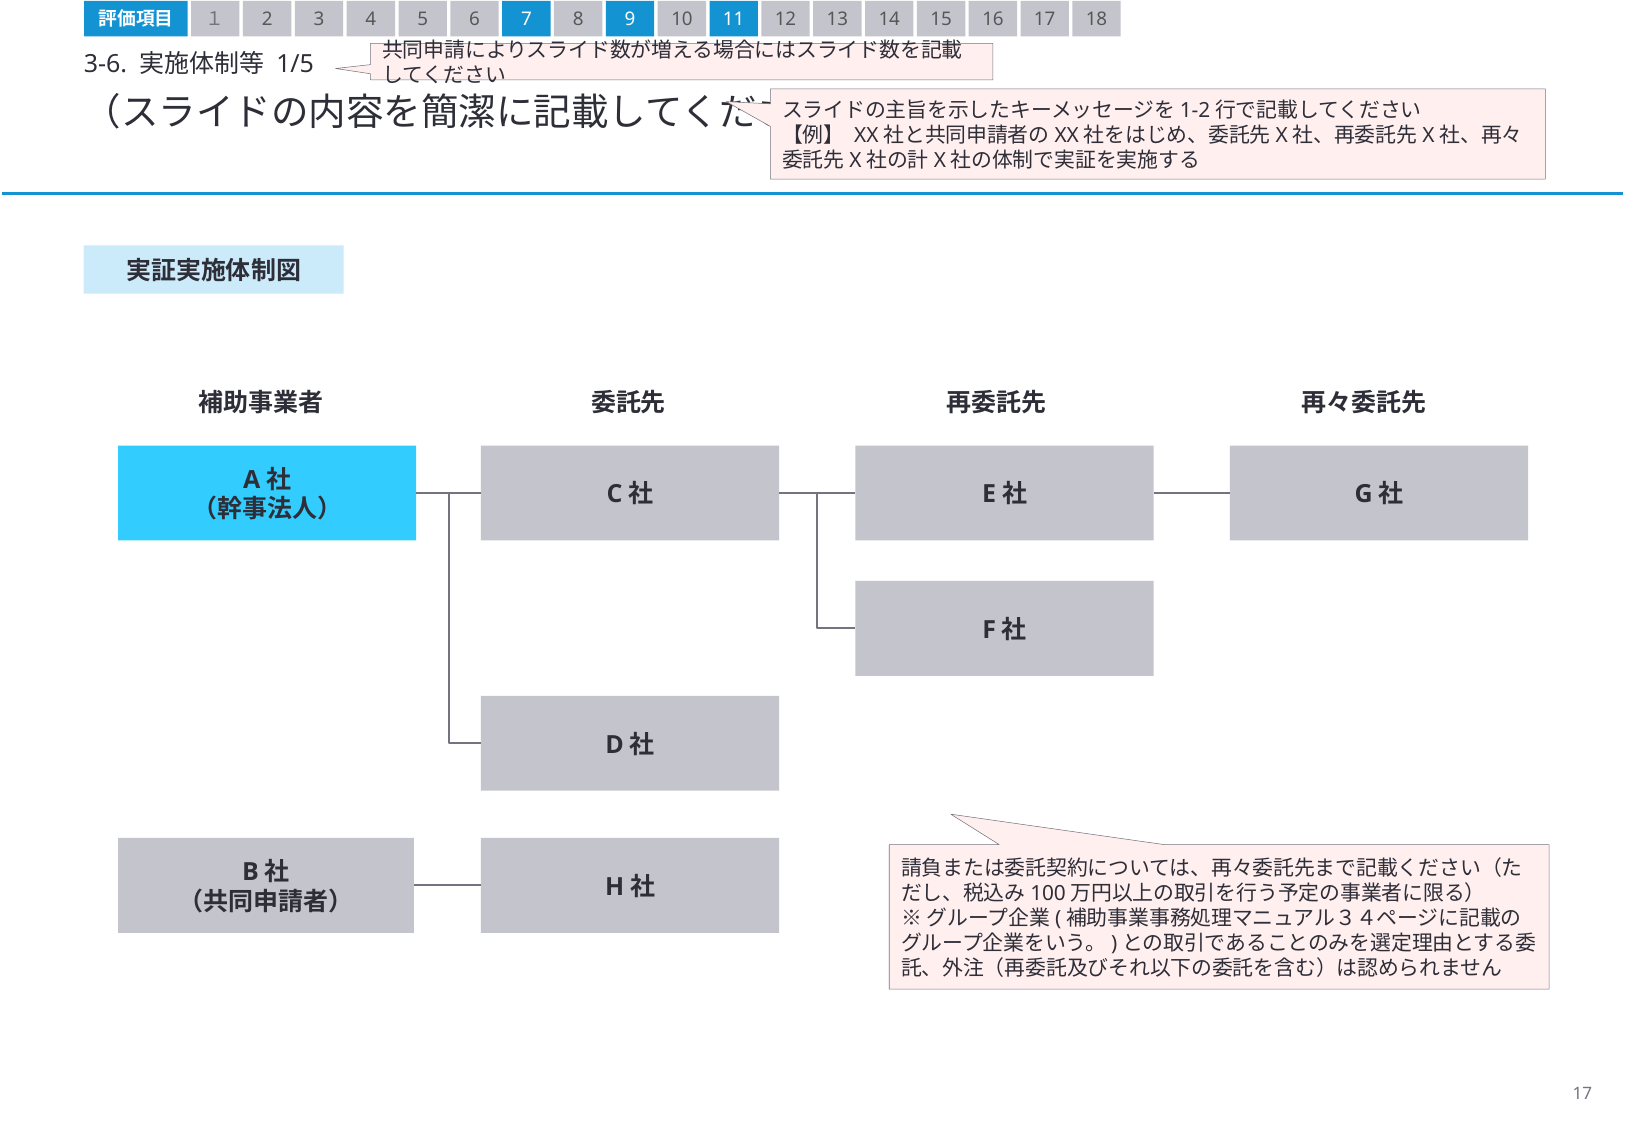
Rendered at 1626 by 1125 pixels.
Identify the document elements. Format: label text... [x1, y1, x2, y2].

text_box 再々委託先 [1189, 379, 1540, 421]
text_box F社 [855, 580, 1154, 677]
text_box 委託先 [453, 379, 804, 421]
text_box G社 [1229, 445, 1529, 541]
text_box 請負または委託契約については、再々委託先まで記載ください（ただし、税込み100万円以上の取引を行う予定の事業者に限る） ※グループ企業(補助事業事務処理マニュアル３４ページに記載のグループ企業をいう。)との取引であることのみを選定理由とする委託、外注（再委託及びそれ以下の委託を含む）は認められません [888, 813, 1551, 991]
text_box A社 （幹事法人） [117, 445, 417, 541]
text_box 補助事業者 [85, 379, 436, 421]
text_box 再委託先 [821, 379, 1172, 421]
text_box [81, 796, 232, 947]
text_box C社 [480, 445, 780, 541]
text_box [778, 492, 856, 629]
text_box H社 [480, 837, 780, 934]
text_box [416, 492, 482, 744]
list 3-6. 実施体制等 1/5 [84, 40, 1543, 82]
text_box B社 （共同申請者） [232, 837, 415, 934]
text_box D社 [480, 695, 780, 792]
text_box 共同申請によりスライド数が増える場合にはスライド数を記載してください [334, 42, 994, 81]
text_box スライドの主旨を示したキーメッセージを1-2行で記載してください 【例】 XX社と共同申請者のXX社をはじめ、委託先X社、再委託先X社、再々委託先X社の計X社の体制で実証を実施する [725, 87, 1547, 180]
text_box 実証実施体制図 [83, 244, 344, 295]
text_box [83, 0, 1122, 37]
list （スライドの内容を簡潔に記載してください） [84, 83, 1543, 183]
text_box E社 [855, 445, 1154, 541]
